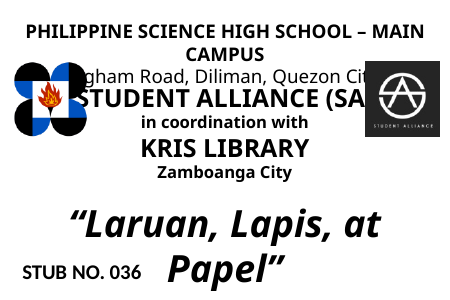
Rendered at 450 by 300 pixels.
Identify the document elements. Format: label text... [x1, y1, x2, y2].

picture [12, 60, 88, 137]
text_box PHILIPPINE SCIENCE HIGH SCHOOL – MAIN CAMPUS Agham Road, Diliman, Quezon City [0, 12, 450, 74]
text_box STUB NO. 036 [7, 251, 213, 292]
text_box “Laruan, Lapis, at Papel” [0, 192, 450, 298]
picture [364, 60, 441, 137]
text_box STUDENT ALLIANCE (SA) in coordination with KRIS LIBRARY Zamboanga City [0, 74, 450, 190]
